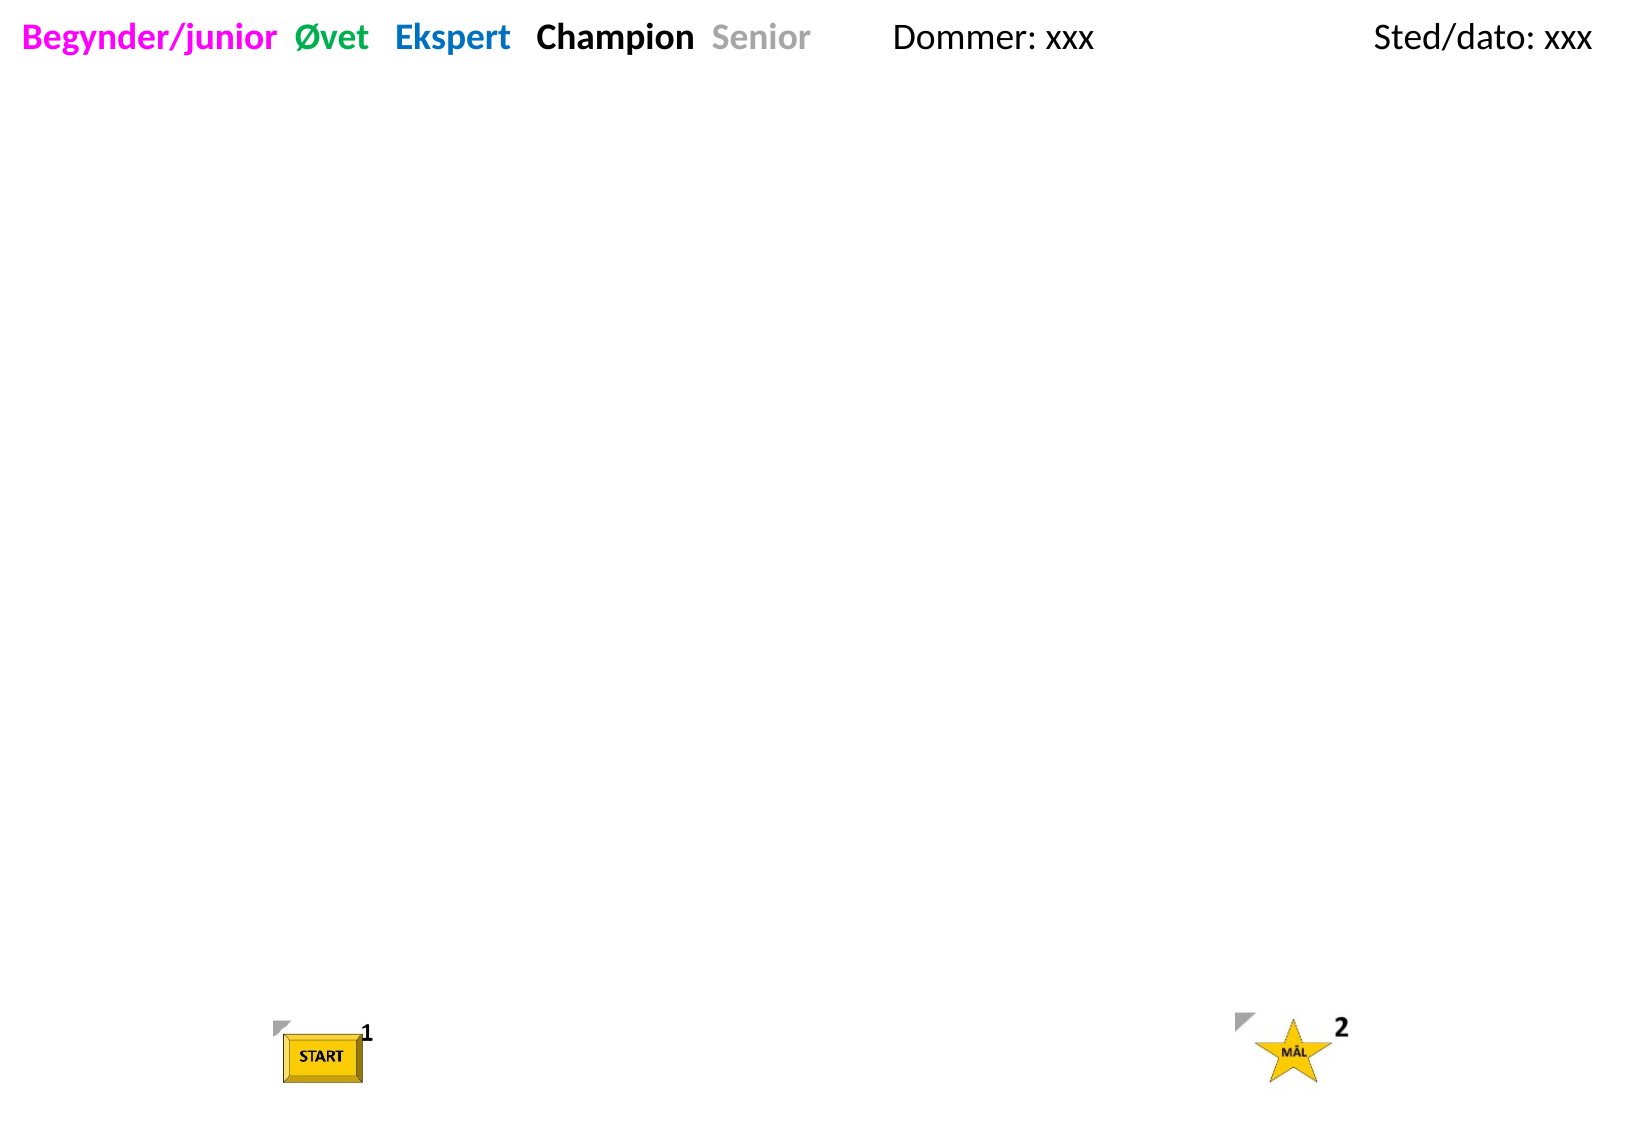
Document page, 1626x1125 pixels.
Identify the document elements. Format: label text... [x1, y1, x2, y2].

picture [1234, 1012, 1352, 1095]
text_box Begynder/junior Øvet Ekspert Champion Senior [7, 4, 827, 65]
picture [273, 1020, 374, 1091]
text_box Dommer: xxx Sted/dato: xxx [878, 4, 1610, 65]
